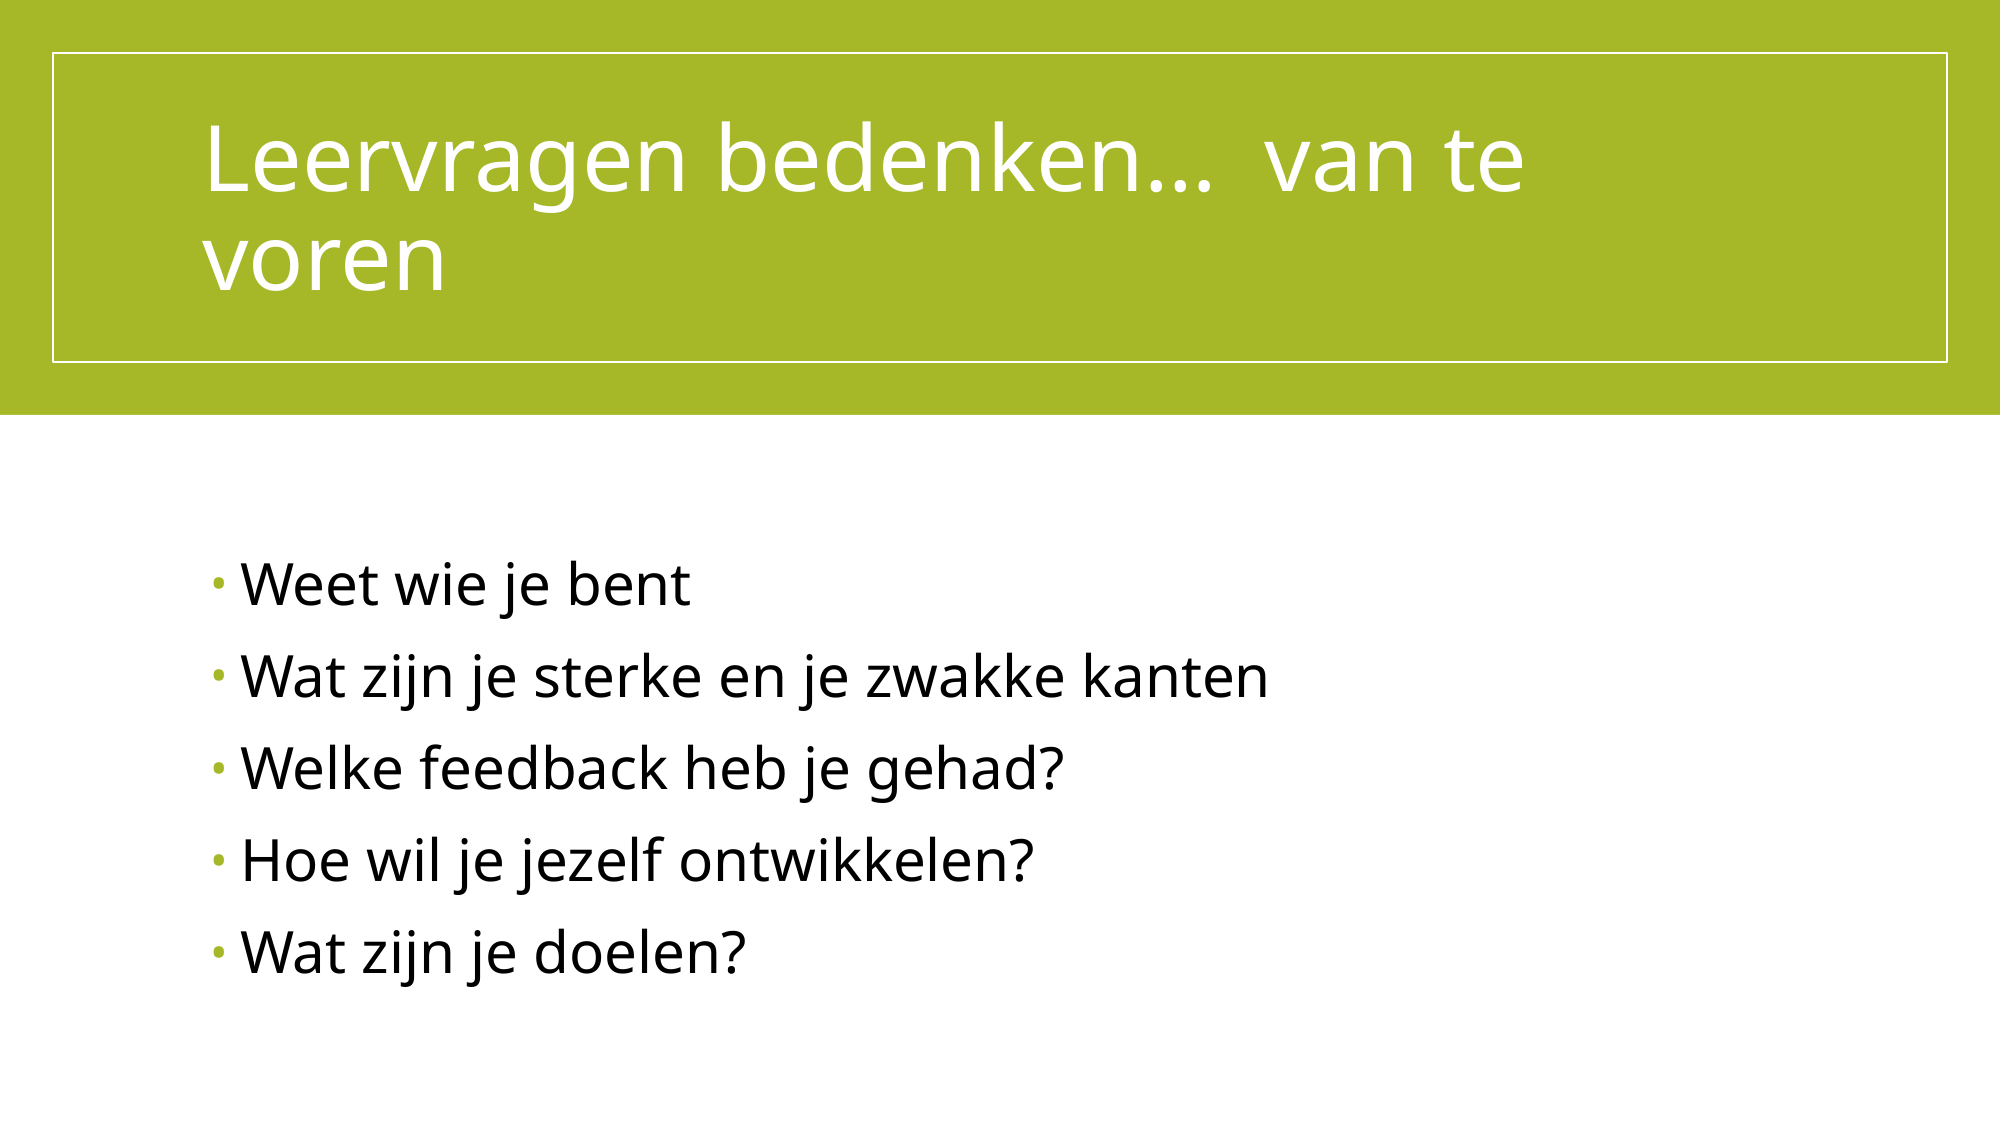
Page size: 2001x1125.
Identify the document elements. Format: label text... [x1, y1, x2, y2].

list Weet wie je bent Wat zijn je sterke en je zwakke kanten Welke feedback heb je gehad? Hoe wil je jezelf ontwikkelen? Wat zijn je doelen? [187, 467, 1808, 1000]
text_box [51, 51, 1949, 364]
text_box [0, 413, 2000, 1125]
title Leervragen bedenken… van te voren [187, 99, 1808, 323]
text_box [0, 0, 2000, 413]
